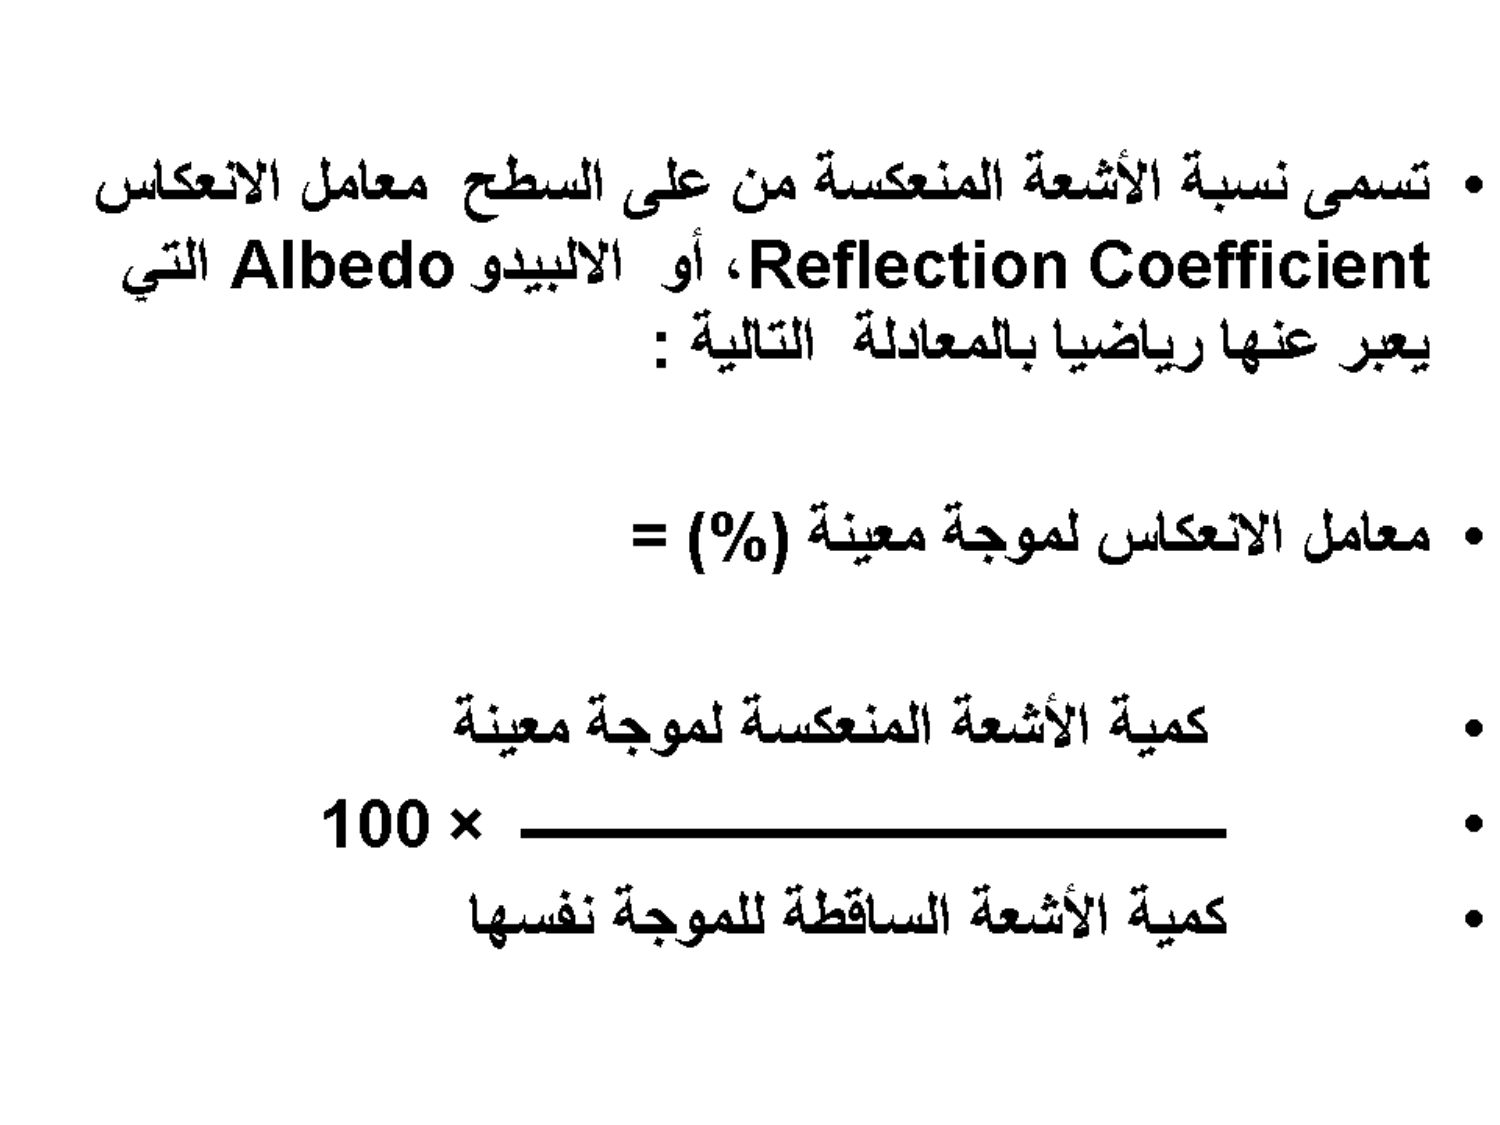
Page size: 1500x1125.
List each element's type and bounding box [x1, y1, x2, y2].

list [0, 137, 1500, 1055]
